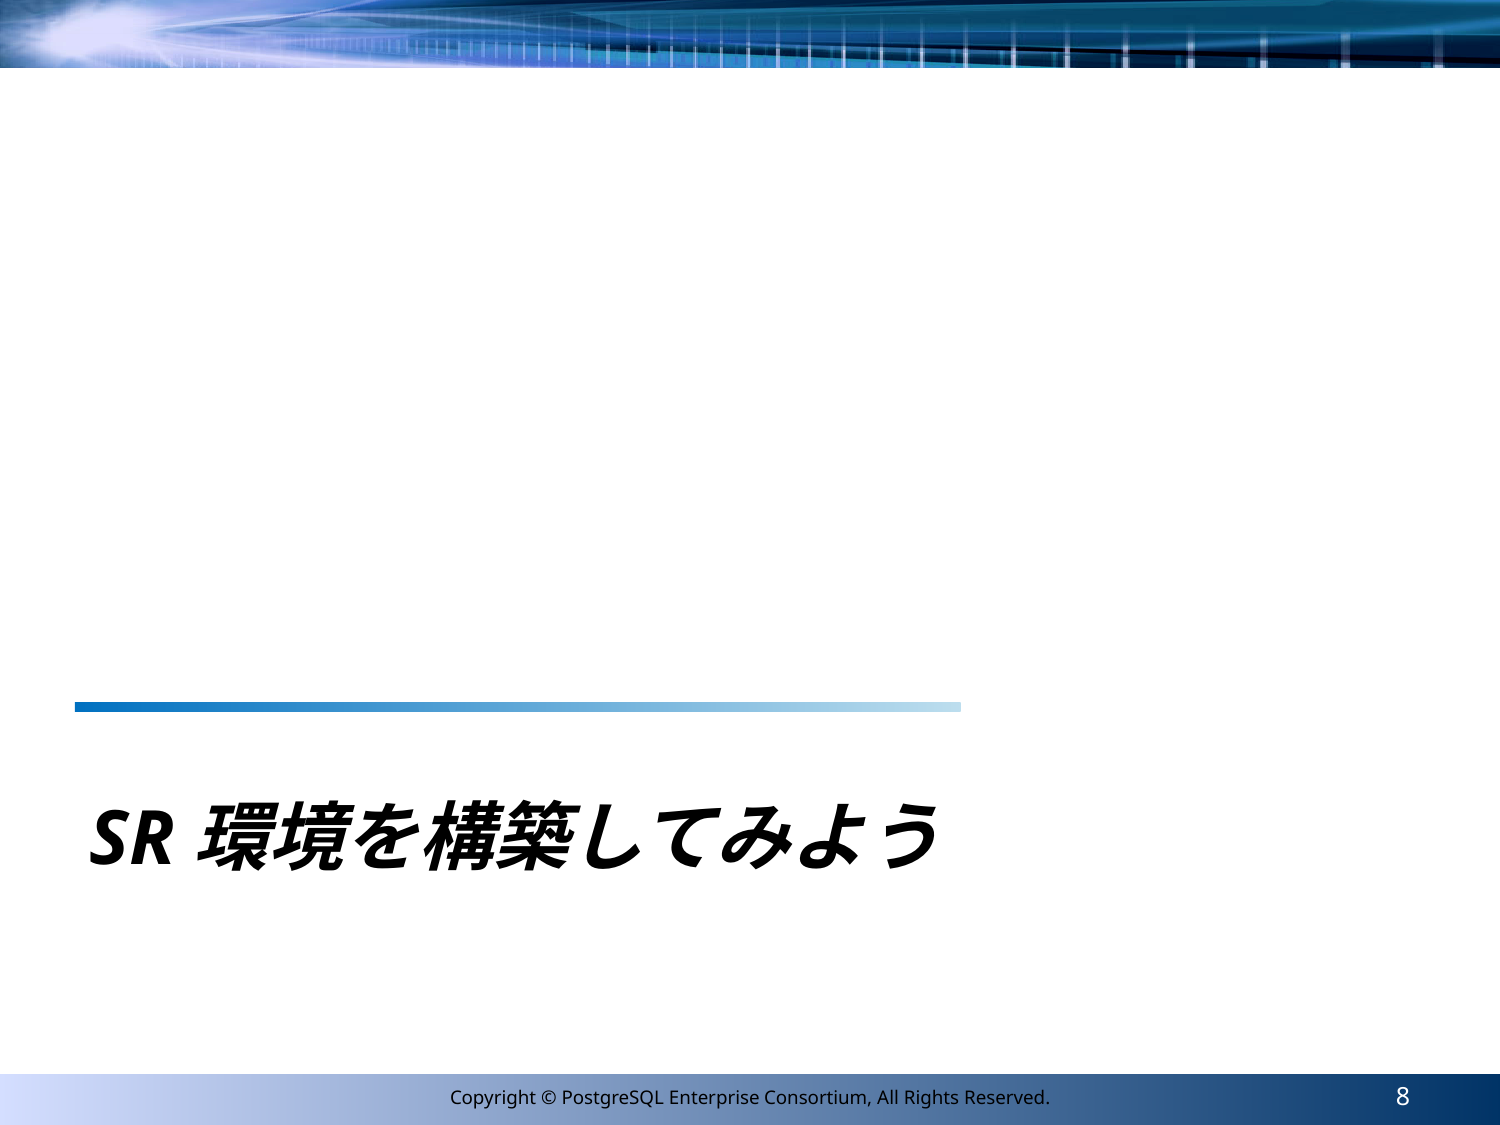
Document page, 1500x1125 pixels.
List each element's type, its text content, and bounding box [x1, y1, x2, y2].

text_box SR環境を構築してみよう [74, 737, 1394, 961]
text_box [73, 701, 963, 714]
slide_number 8 [1074, 1074, 1426, 1123]
picture [0, 0, 1500, 68]
